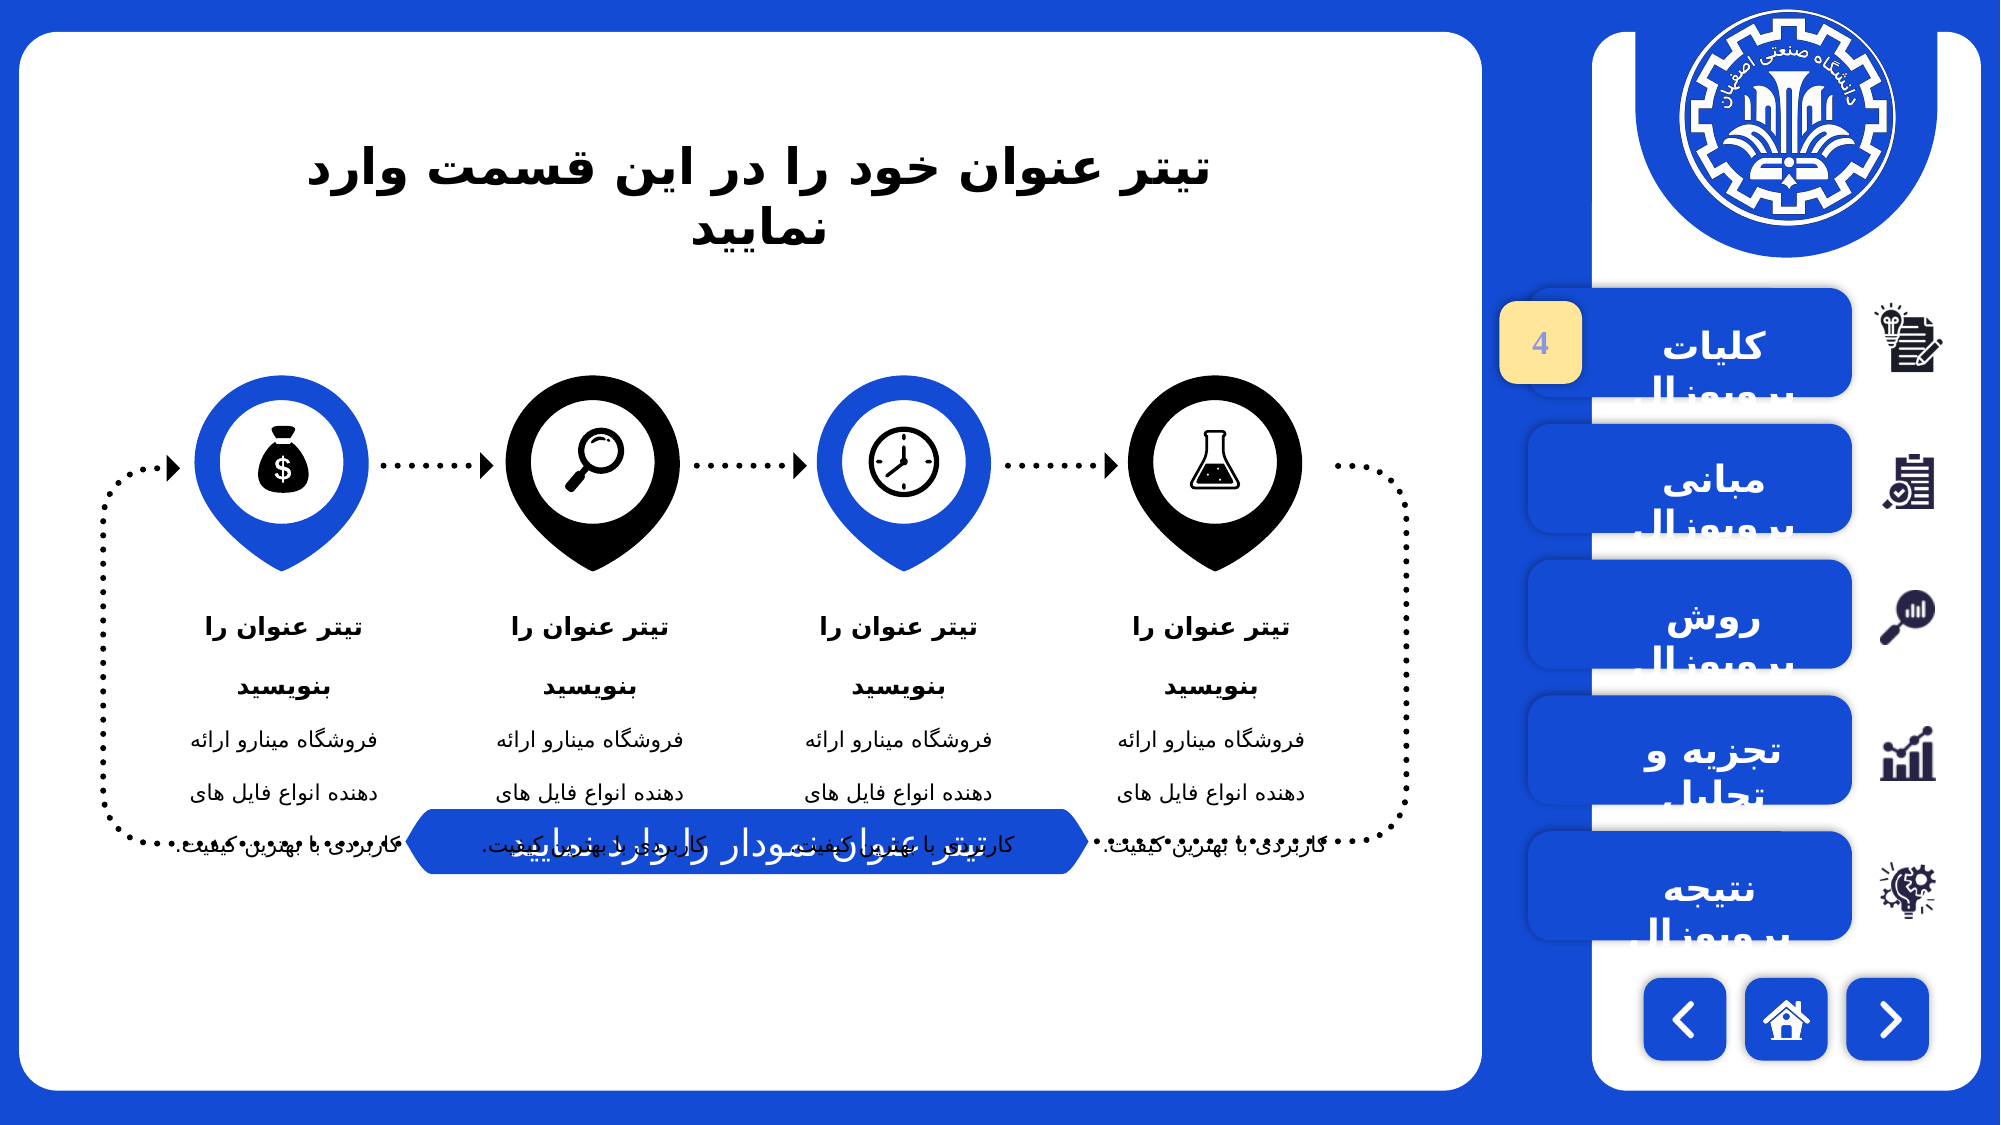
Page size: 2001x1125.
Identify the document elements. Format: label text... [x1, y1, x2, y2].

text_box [816, 375, 992, 572]
picture [1763, 1000, 1810, 1040]
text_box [693, 452, 807, 480]
text_box تیتر عنوان نمودار را وارد نمایید [408, 812, 1089, 872]
picture [1880, 454, 1935, 509]
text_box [1127, 375, 1303, 463]
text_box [194, 375, 369, 454]
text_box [505, 375, 680, 572]
text_box روش پروپوزال [1571, 584, 1857, 689]
picture [1880, 726, 1936, 782]
picture [1679, 9, 1896, 226]
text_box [1005, 452, 1119, 463]
picture [1879, 862, 1936, 919]
text_box تجزیه و تحلیل [1571, 718, 1857, 824]
text_box کلیات پروپوزال [1571, 314, 1857, 420]
text_box مبانی پروپوزال [1571, 448, 1857, 553]
text_box نتیجه پروپوزال [1567, 856, 1853, 962]
text_box تیتر عنوان را بنویسید فروشگاه مینارو ارائه دهنده انواع فایل های کاربردی با بهترین کیفیت. [147, 847, 421, 865]
text_box تیتر عنوان را بنویسید فروشگاه مینارو ارائه دهنده انواع فایل های کاربردی با بهترین کیفیت. [453, 572, 727, 865]
picture [1859, 989, 1920, 1050]
picture [1880, 590, 1935, 645]
picture [1872, 301, 1944, 373]
text_box تیتر عنوان را بنویسید فروشگاه مینارو ارائه دهنده انواع فایل های کاربردی با بهترین کیفیت. [1074, 855, 1348, 865]
picture [1655, 989, 1716, 1050]
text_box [100, 454, 543, 847]
slide_number 4 [1499, 311, 1583, 372]
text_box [972, 463, 1410, 855]
text_box تیتر عنوان را بنویسید فروشگاه مینارو ارائه دهنده انواع فایل های کاربردی با بهترین کیفیت. [762, 572, 1036, 865]
text_box تیتر عنوان خود را در این قسمت وارد نمایید [291, 127, 1229, 262]
